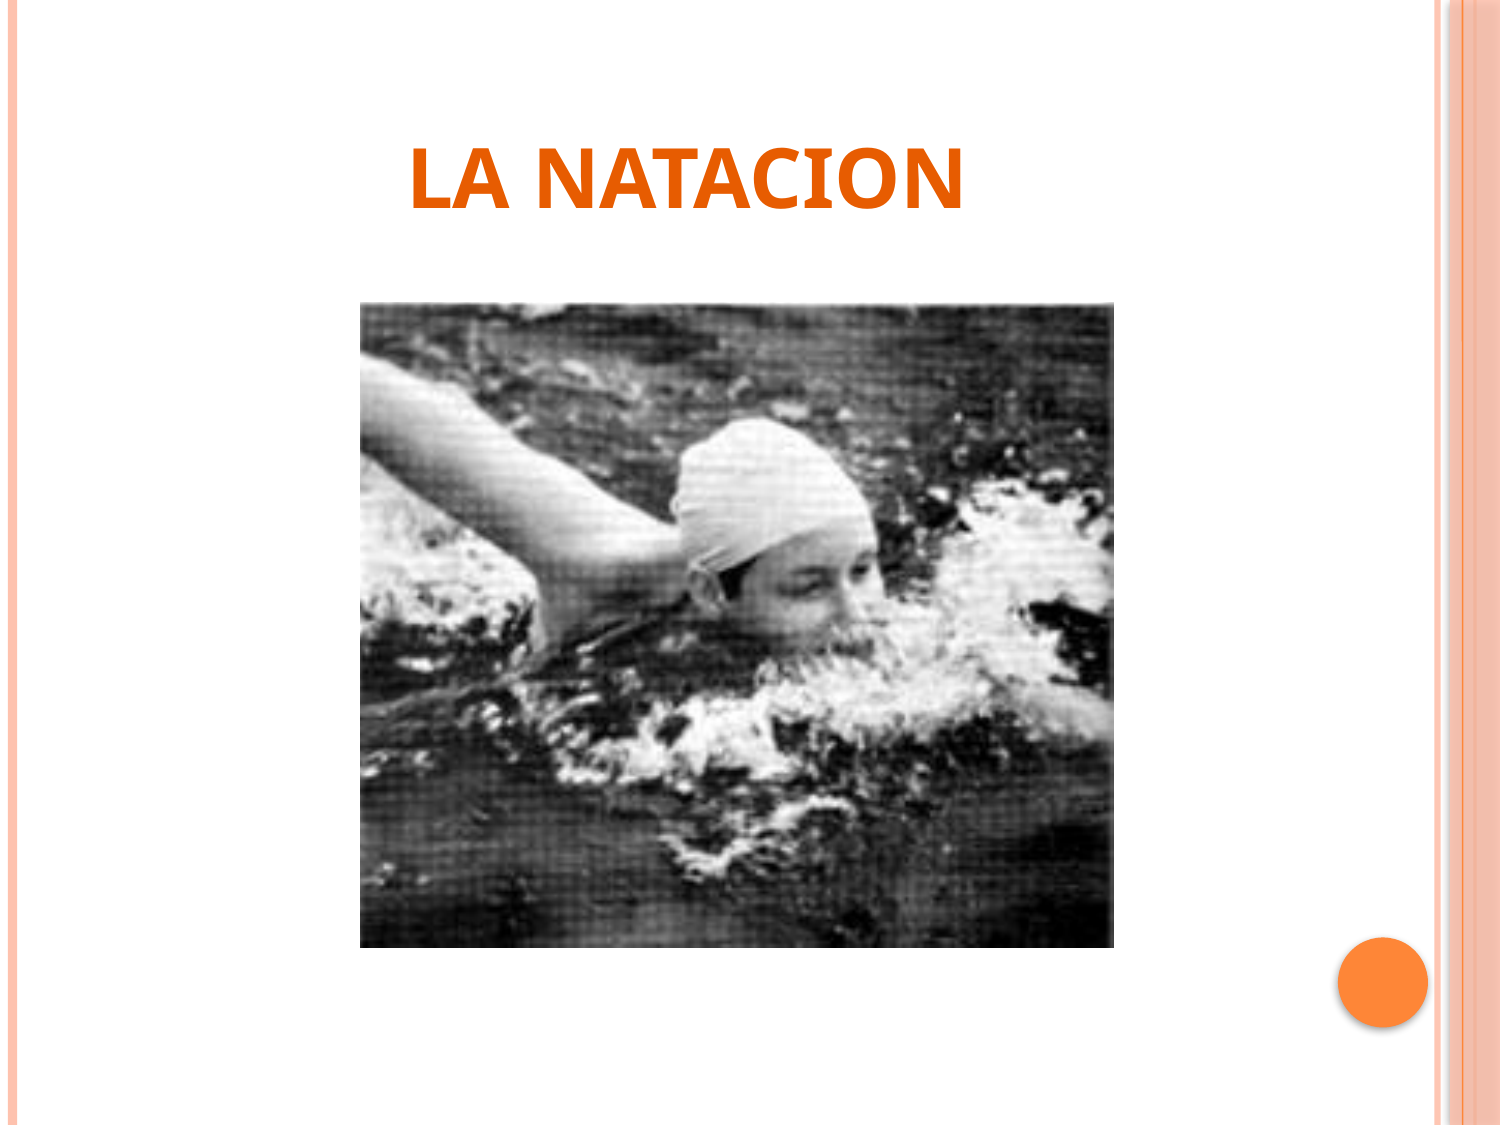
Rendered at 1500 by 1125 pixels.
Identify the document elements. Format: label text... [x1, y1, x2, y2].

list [359, 302, 1115, 948]
title La natacion [75, 45, 1300, 233]
